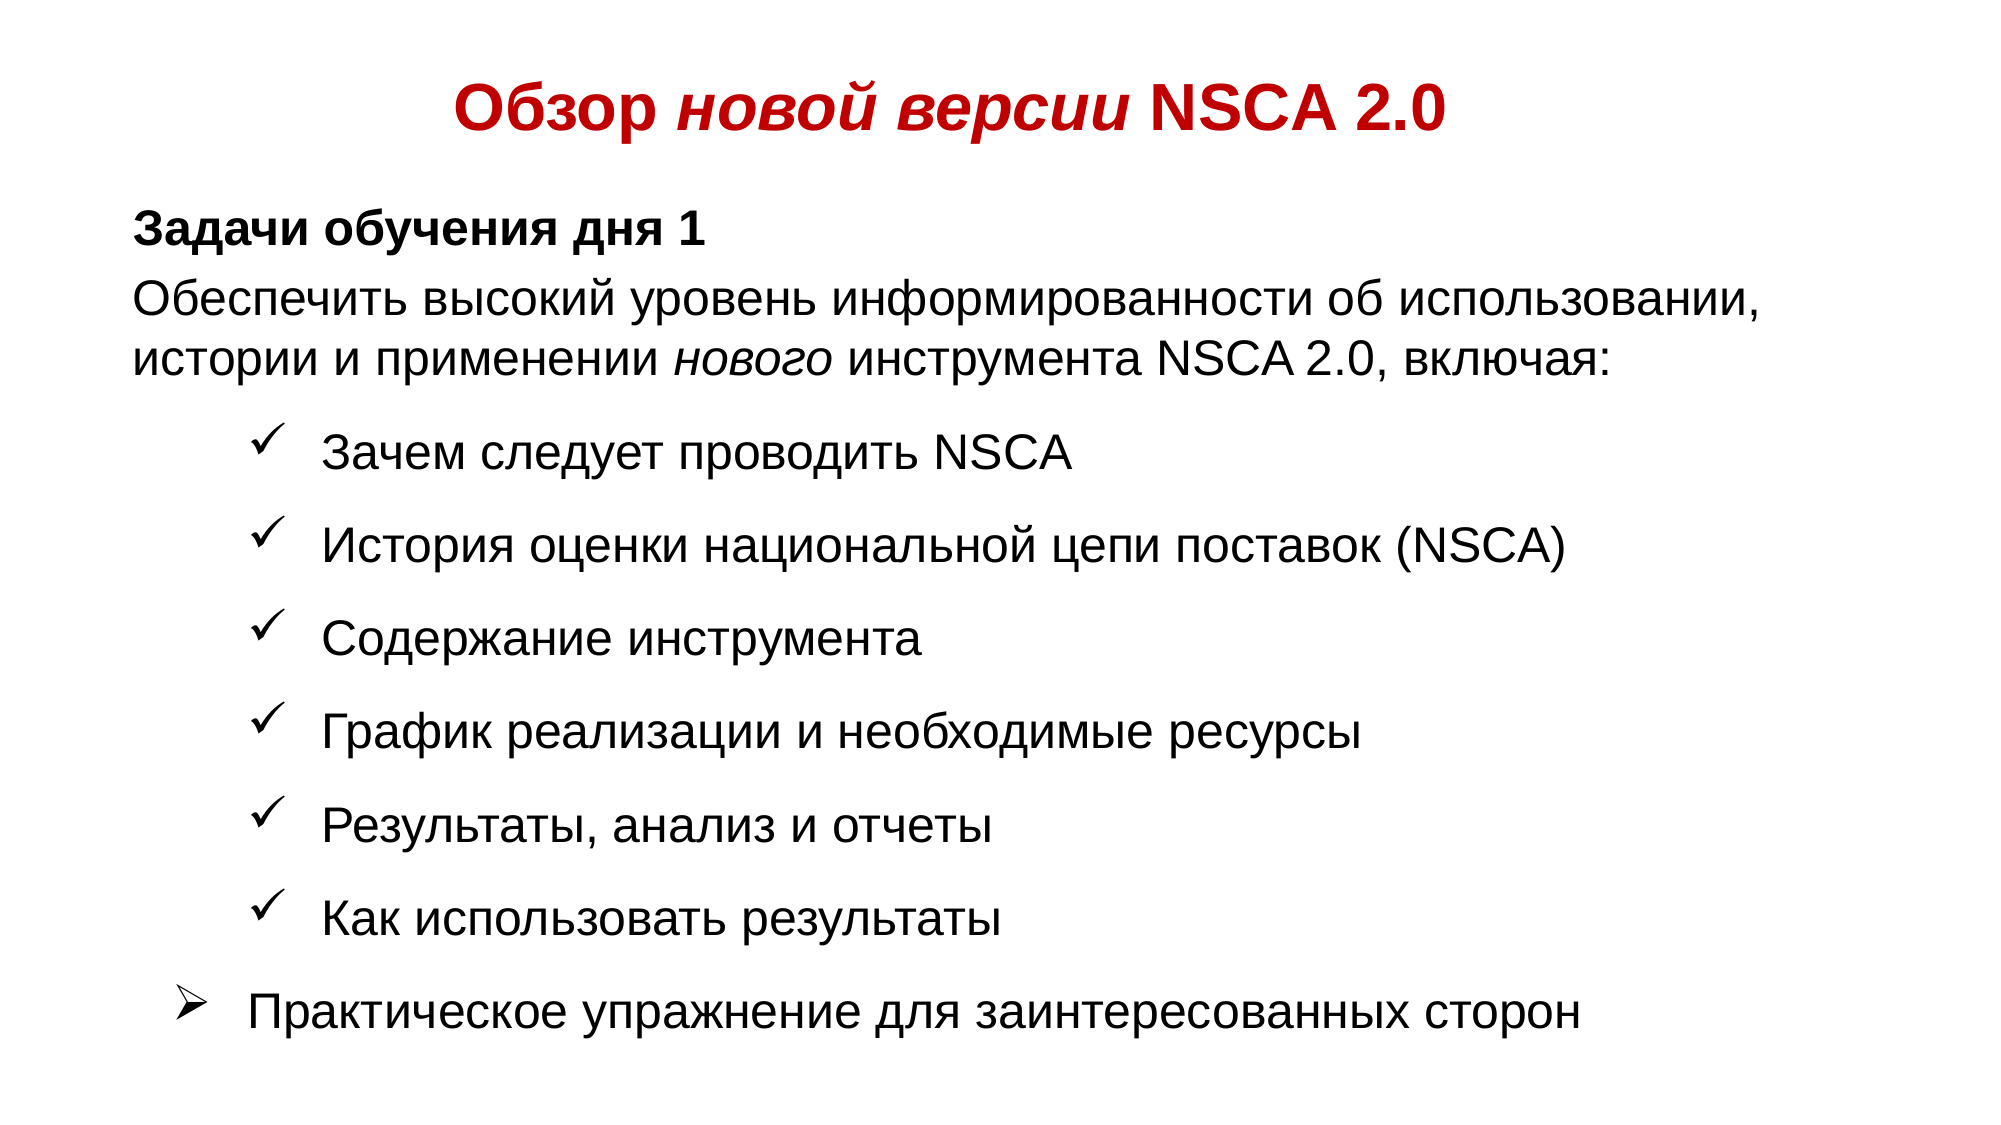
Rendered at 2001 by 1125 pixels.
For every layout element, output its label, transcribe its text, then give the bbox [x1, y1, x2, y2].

subtitle Задачи обучения дня 1 Обеспечить высокий уровень информированности об использовании, истории и применении нового инструмента NSCA 2.0, включая: Зачем следует проводить NSCA История оценки национальной цепи поставок (NSCA) Содержание инструмента График реализации и необходимые ресурсы Результаты, анализ и отчеты Как использовать результаты Практическое упражнение для заинтересованных сторон [42, 188, 1958, 1104]
title Обзор новой версии NSCA 2.0 [128, 50, 1791, 152]
